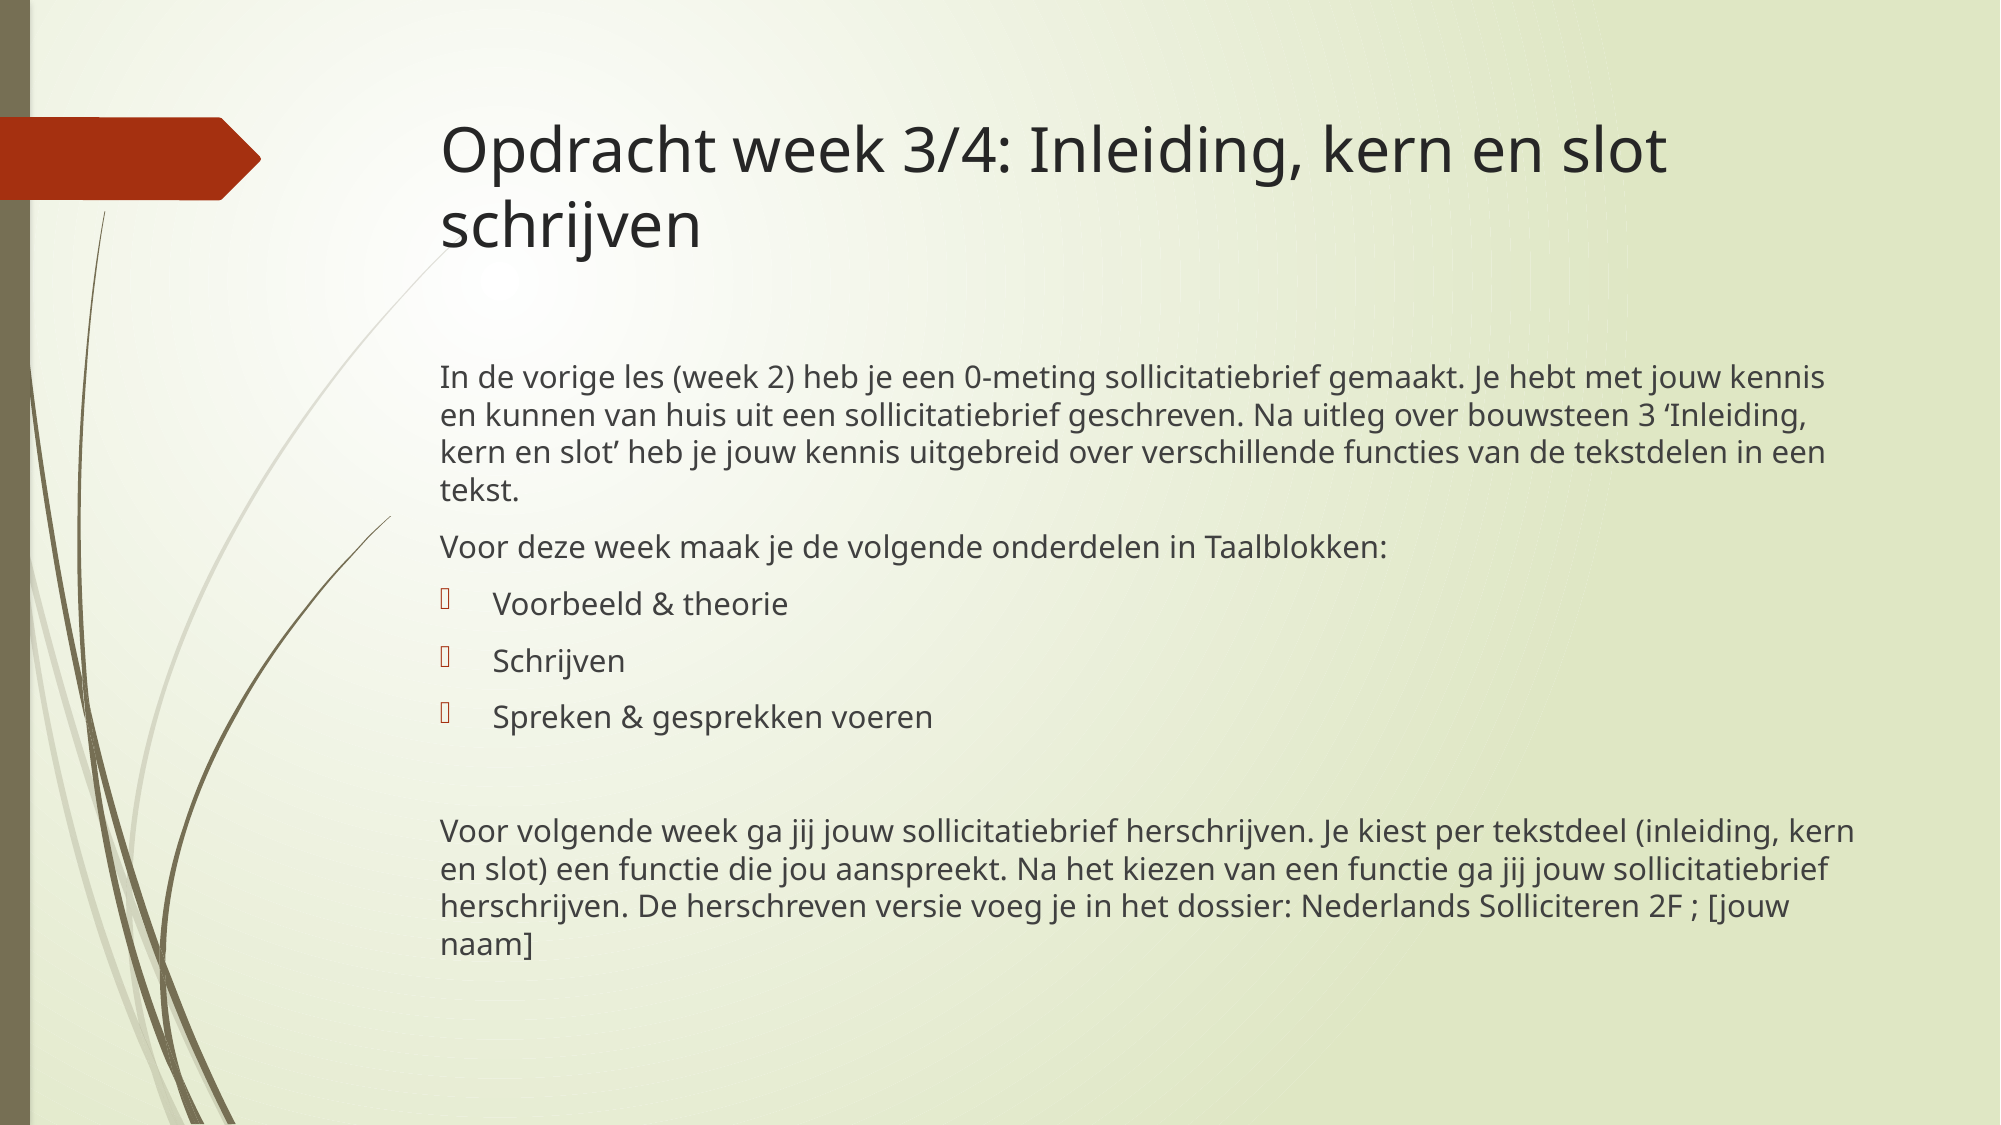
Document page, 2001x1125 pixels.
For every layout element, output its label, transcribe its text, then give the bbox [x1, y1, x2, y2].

list In de vorige les (week 2) heb je een 0-meting sollicitatiebrief gemaakt. Je hebt met jouw kennis en kunnen van huis uit een sollicitatiebrief geschreven. Na uitleg over bouwsteen 3 ‘Inleiding, kern en slot’ heb je jouw kennis uitgebreid over verschillende functies van de tekstdelen in een tekst. Voor deze week maak je de volgende onderdelen in Taalblokken: Voorbeeld & theorie Schrijven Spreken & gesprekken voeren Voor volgende week ga jij jouw sollicitatiebrief herschrijven. Je kiest per tekstdeel (inleiding, kern en slot) een functie die jou aanspreekt. Na het kiezen van een functie ga jij jouw sollicitatiebrief herschrijven. De herschreven versie voeg je in het dossier: Nederlands Solliciteren 2F ; [jouw naam] [424, 350, 1888, 970]
title Opdracht week 3/4: Inleiding, kern en slot schrijven [425, 102, 1888, 313]
